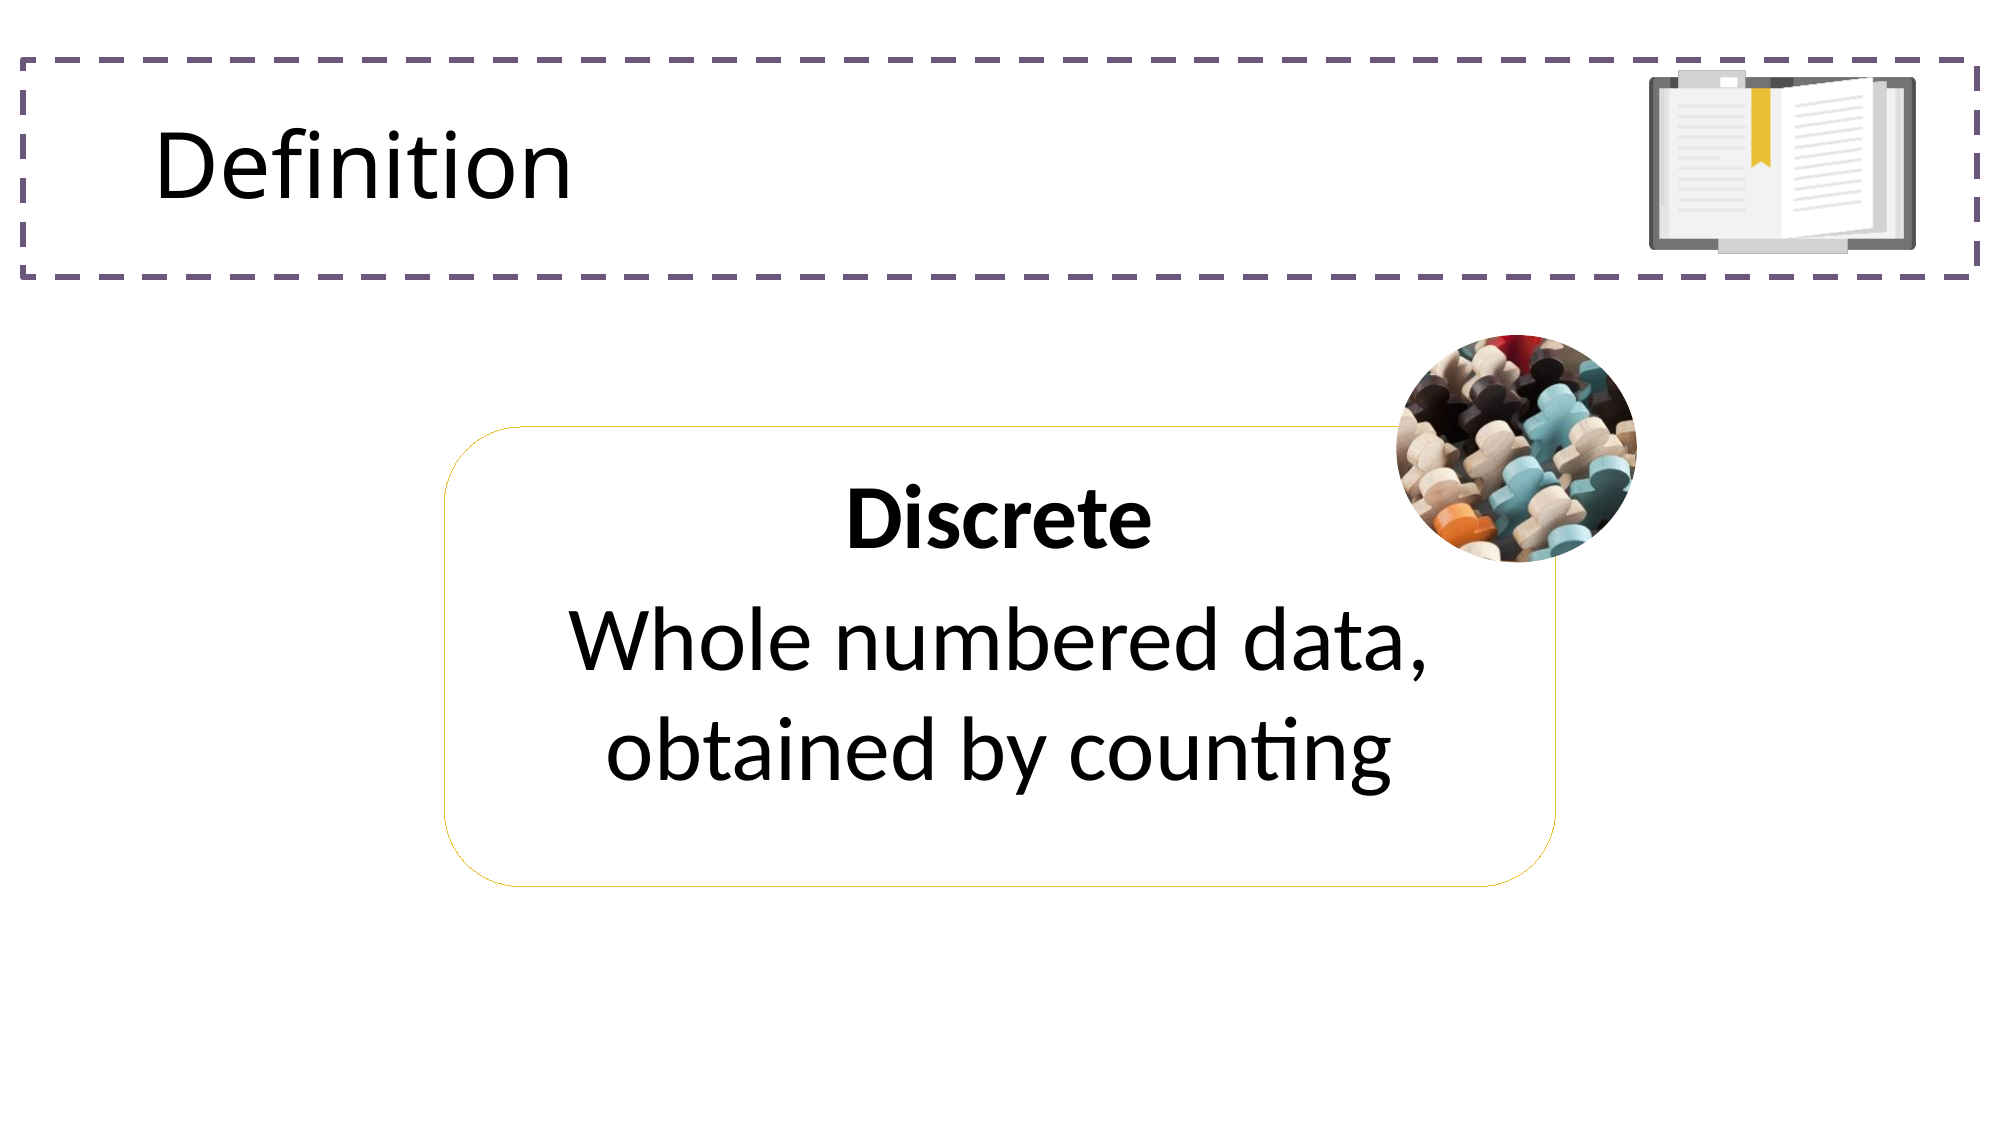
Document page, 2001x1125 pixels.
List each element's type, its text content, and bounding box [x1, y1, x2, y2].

picture [1649, 0, 1955, 341]
picture [1396, 335, 1637, 563]
title Definition [137, 59, 1863, 278]
text_box Discrete Whole numbered data, obtained by counting [444, 426, 1556, 887]
